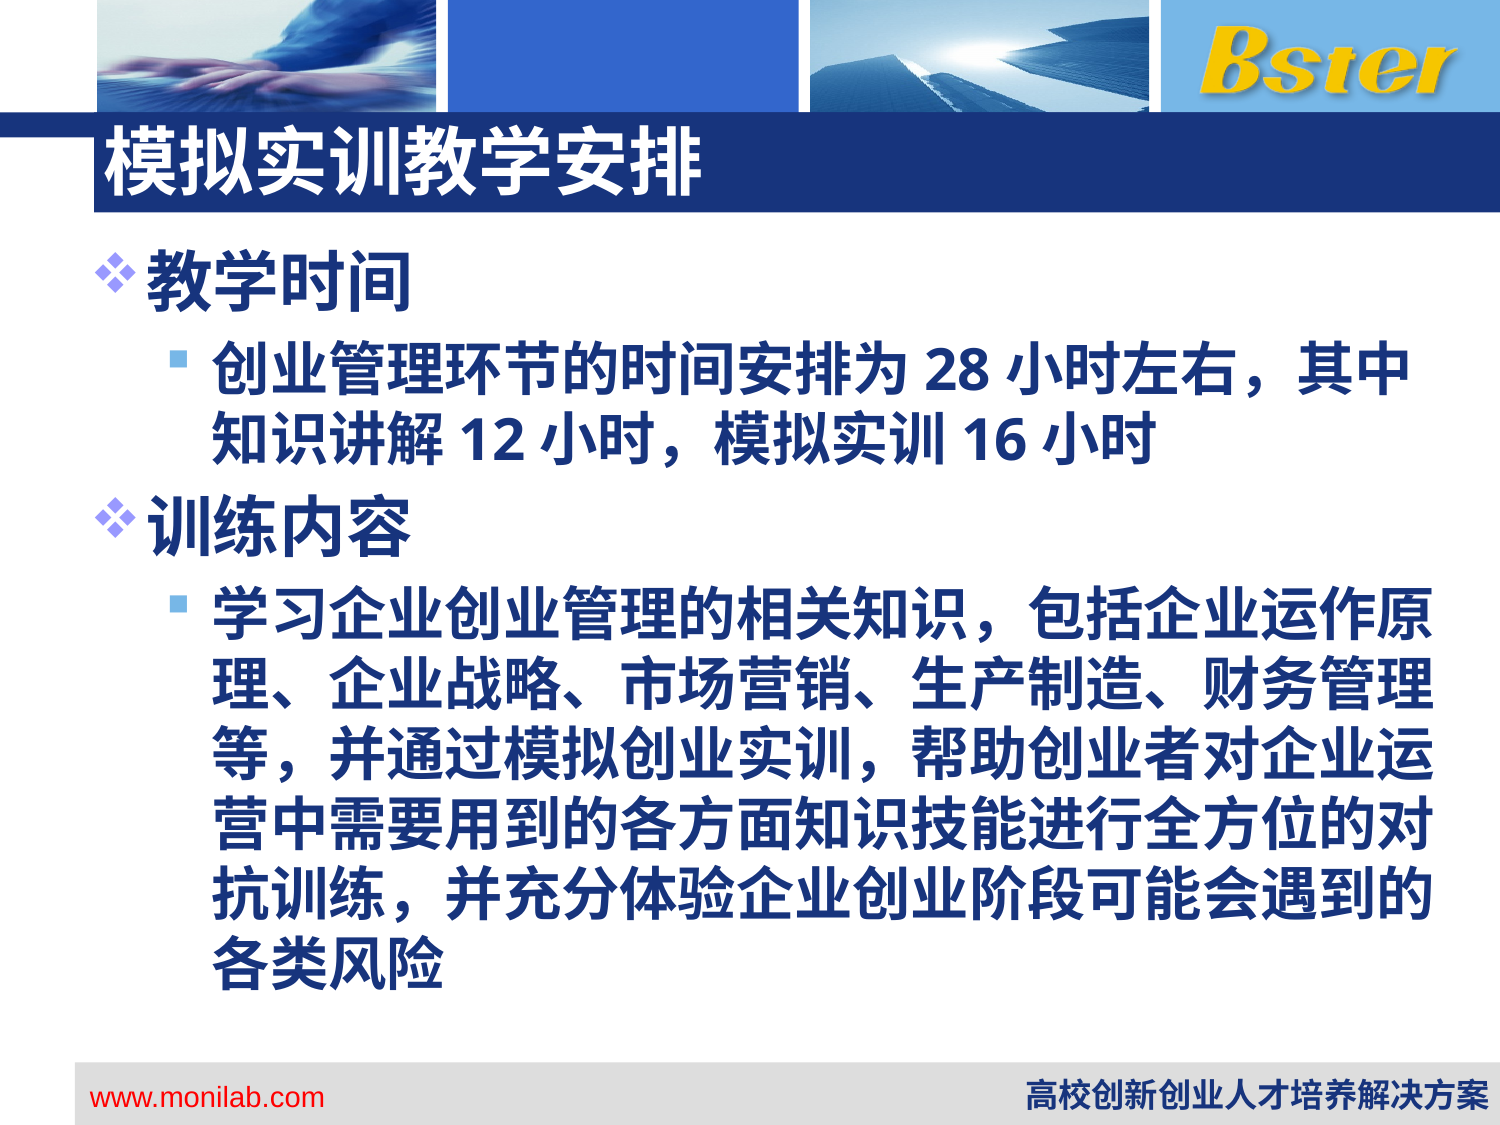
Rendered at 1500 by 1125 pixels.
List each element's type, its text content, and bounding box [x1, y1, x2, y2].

picture [810, 0, 1150, 112]
picture [1199, 26, 1458, 94]
title 模拟实训教学安排 [88, 113, 1369, 206]
picture [97, 0, 437, 112]
list 教学时间 创业管理环节的时间安排为28小时左右，其中知识讲解12小时，模拟实训16小时 训练内容 学习企业创业管理的相关知识，包括企业运作原理、企业战略、市场营销、生产制造、财务管理等，并通过模拟创业实训，帮助创业者对企业运营中需要用到的各方面知识技能进行全方位的对抗训练，并充分体验企业创业阶段可能会遇到的各类风险 [74, 232, 1454, 1034]
